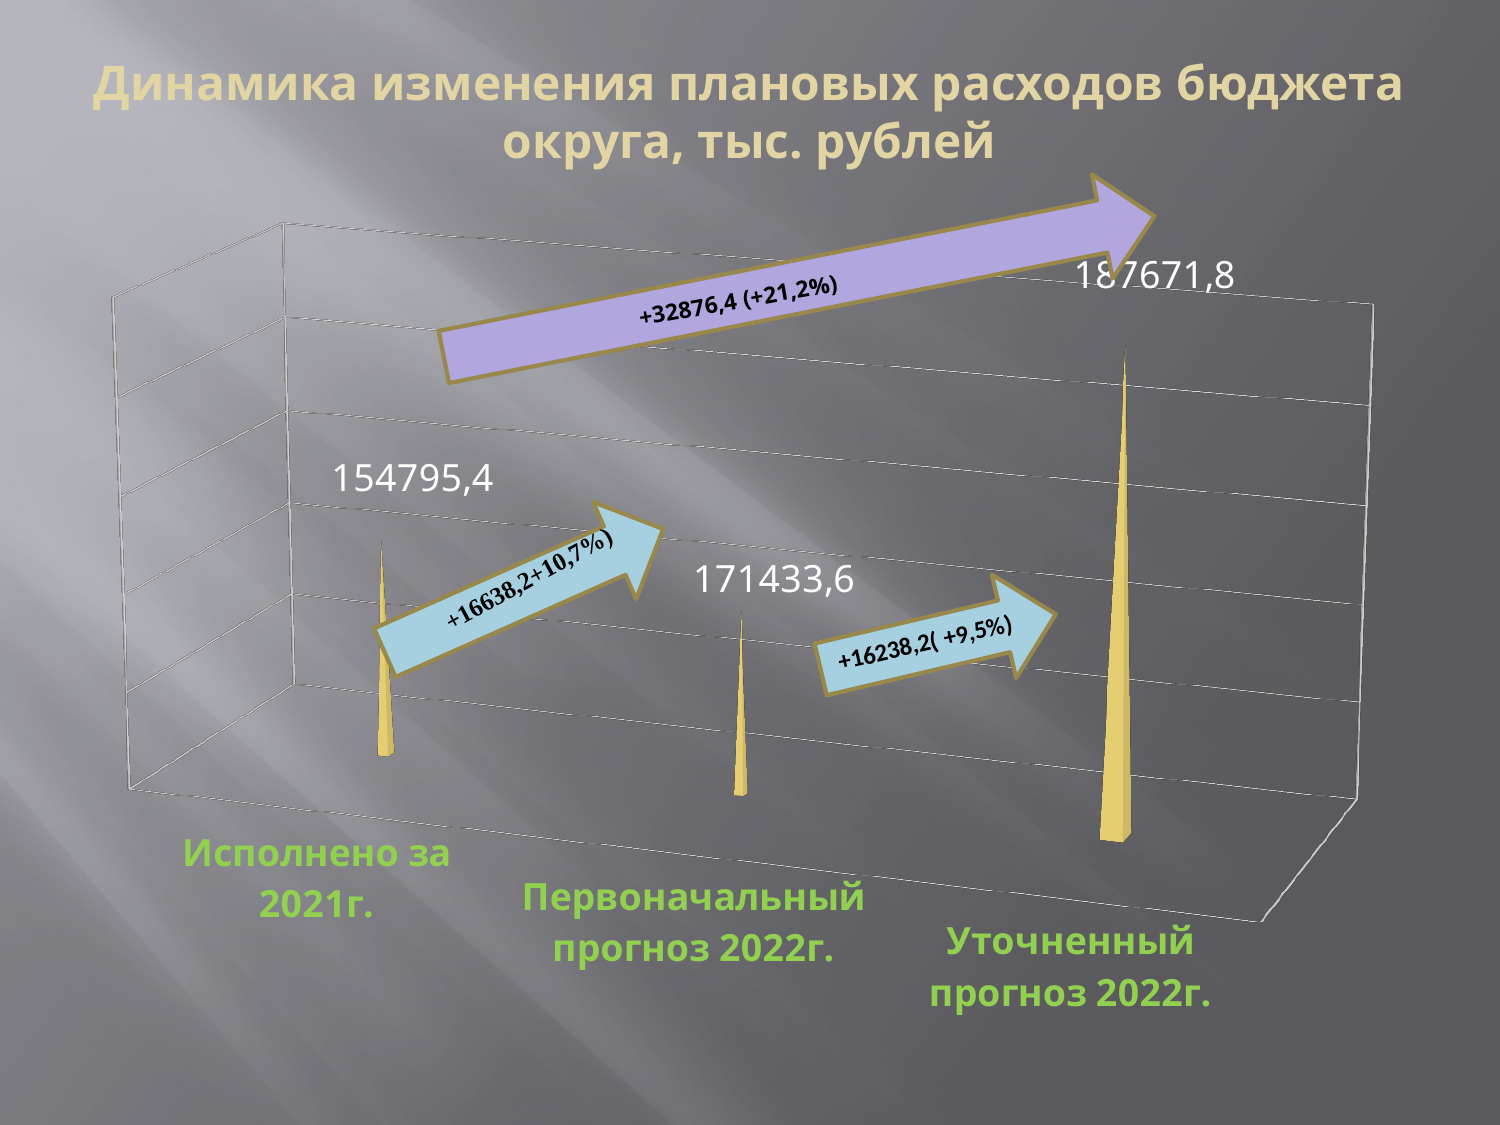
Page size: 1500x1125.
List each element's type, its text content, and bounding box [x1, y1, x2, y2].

text_box [977, 172, 1157, 222]
chart [34, 222, 1477, 1096]
title Динамика изменения плановых расходов бюджета округа, тыс. рублей [75, 45, 1425, 222]
